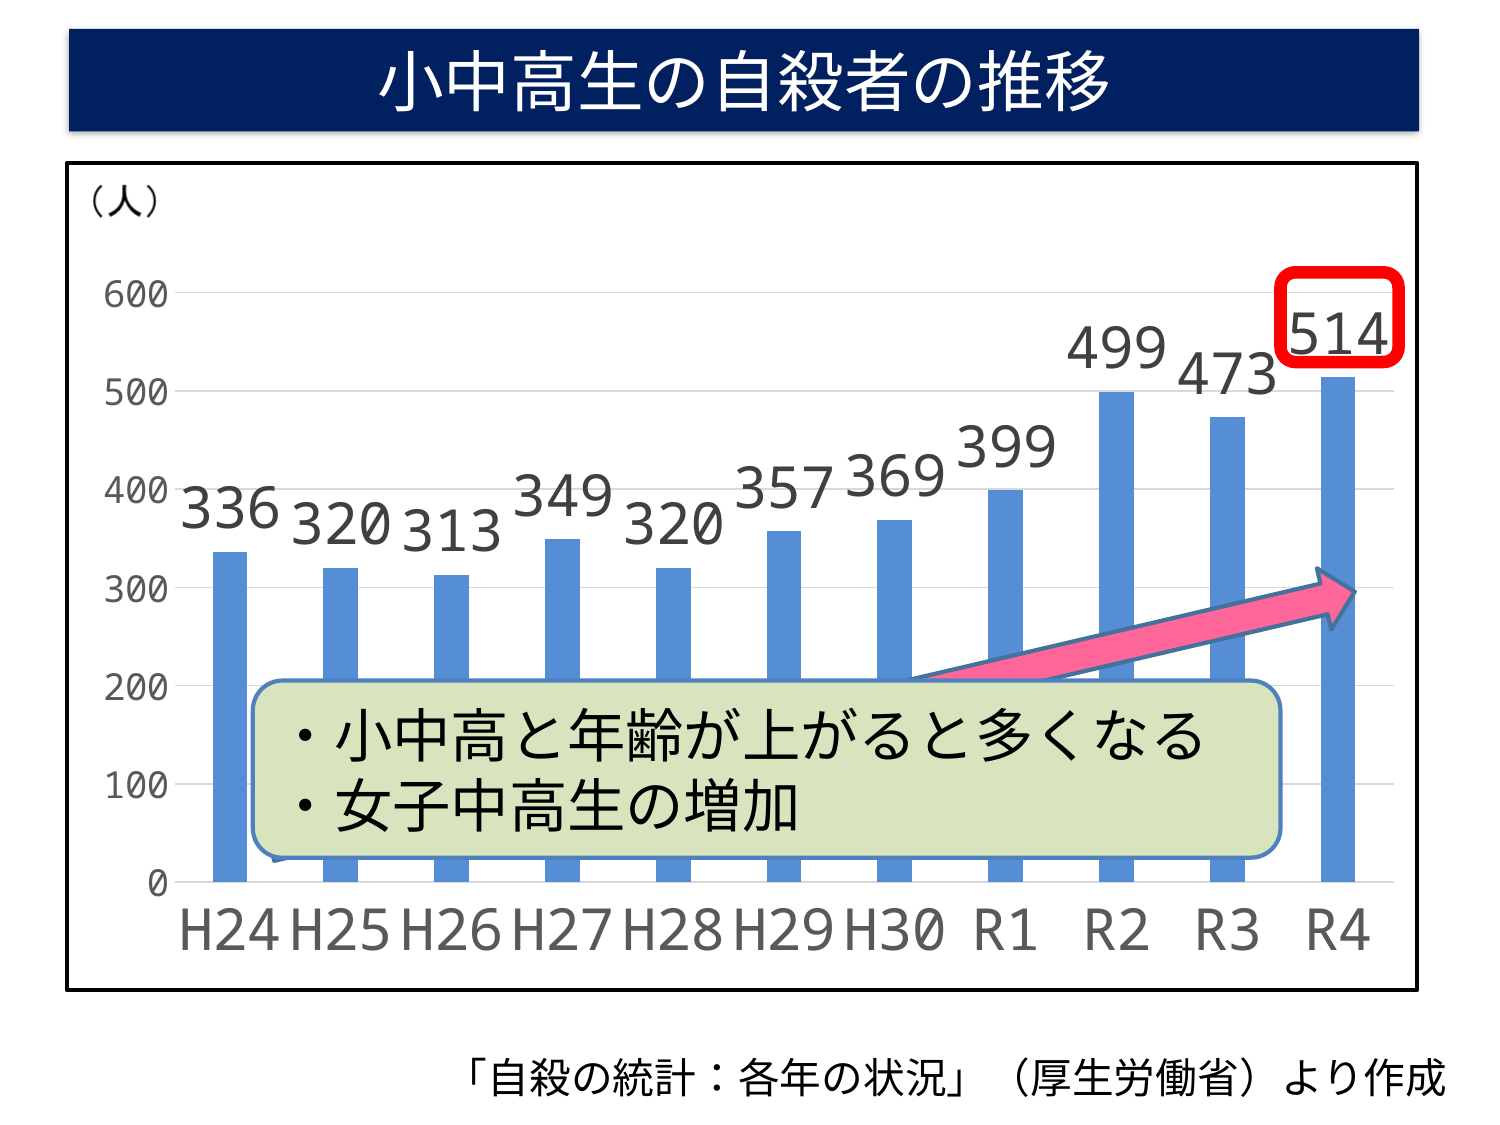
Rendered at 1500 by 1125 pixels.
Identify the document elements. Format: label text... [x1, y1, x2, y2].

text_box 小中高生の自殺者の推移 [68, 28, 1420, 132]
chart [64, 160, 1420, 993]
text_box 「自殺の統計：各年の状況」（厚生労働省）より作成 [430, 1044, 1500, 1123]
picture [63, 162, 203, 244]
